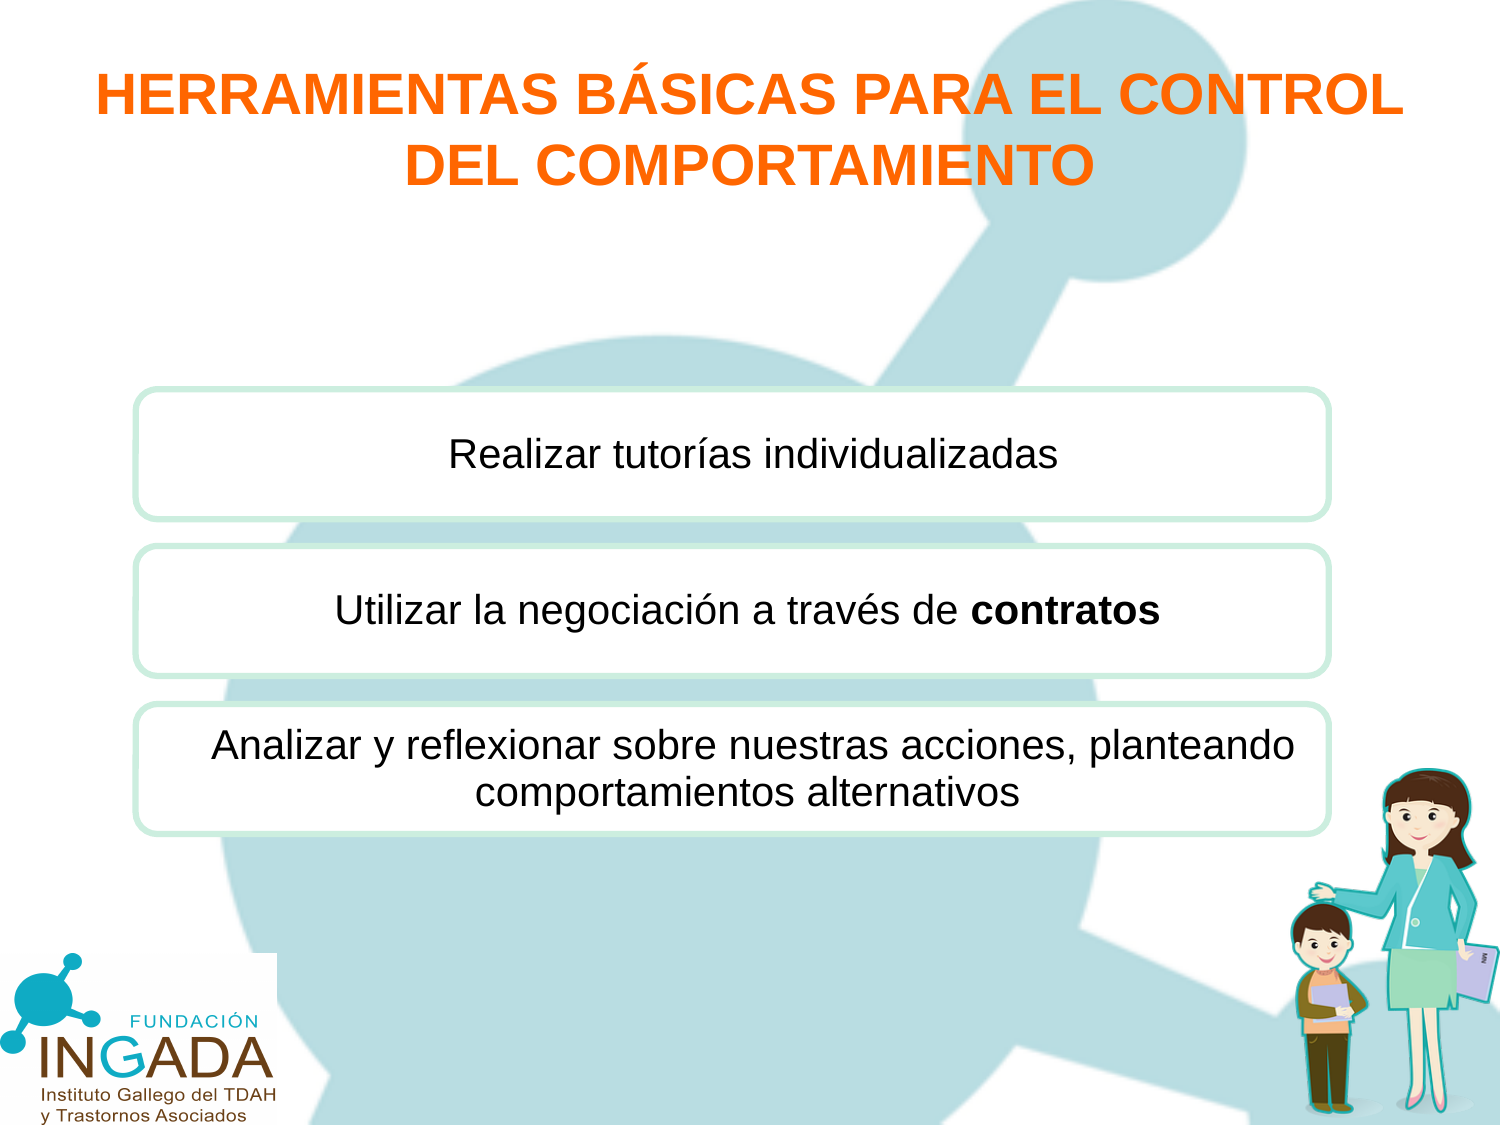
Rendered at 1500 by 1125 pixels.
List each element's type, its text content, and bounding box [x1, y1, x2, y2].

text_box Analizar y reflexionar sobre nuestras acciones, planteando comportamientos alternativos [134, 703, 1330, 836]
picture [0, 0, 1500, 1125]
text_box Utilizar la negociación a través de contratos [134, 544, 1330, 677]
text_box Realizar tutorías individualizadas [134, 388, 1330, 521]
list HERRAMIENTAS BÁSICAS PARA EL CONTROL DEL COMPORTAMIENTO [75, 54, 1425, 798]
